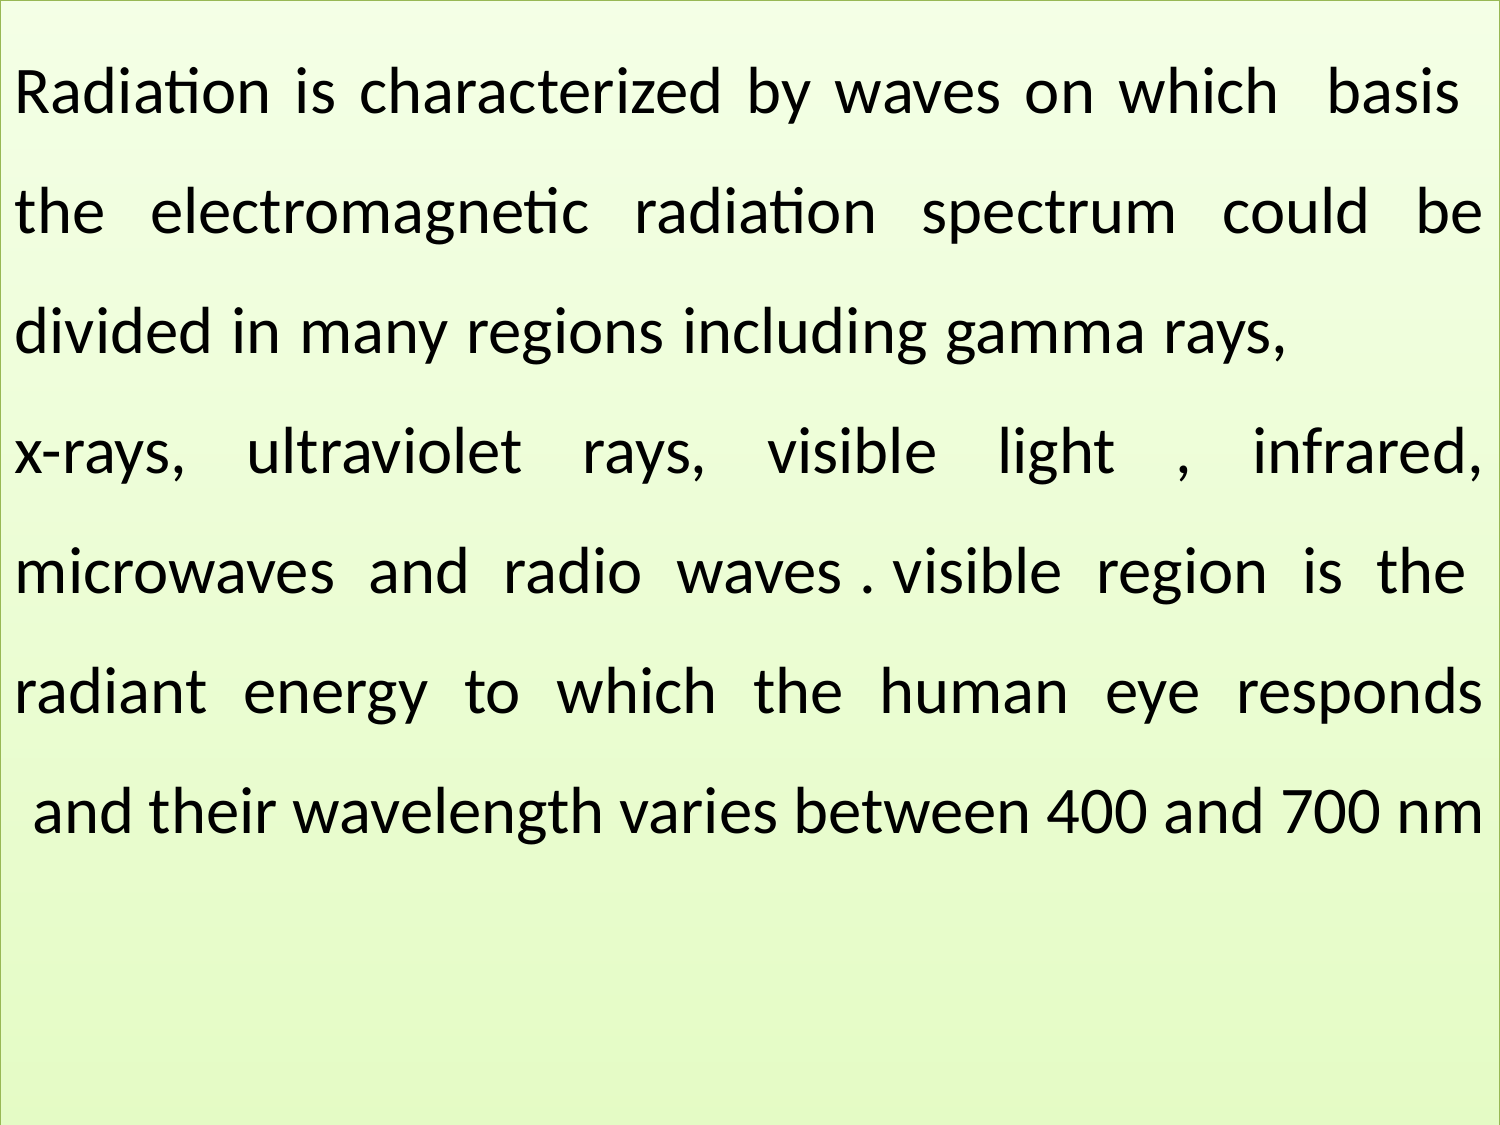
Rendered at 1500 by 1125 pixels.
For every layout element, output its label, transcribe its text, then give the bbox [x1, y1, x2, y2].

text_box Radiation is characterized by waves on which basis the electromagnetic radiation spectrum could be divided in many regions including gamma rays, x-rays, ultraviolet rays, visible light , infrared, microwaves and radio waves . visible region is the radiant energy to which the human eye responds and their wavelength varies between 400 and 700 nm [0, 0, 1500, 1125]
